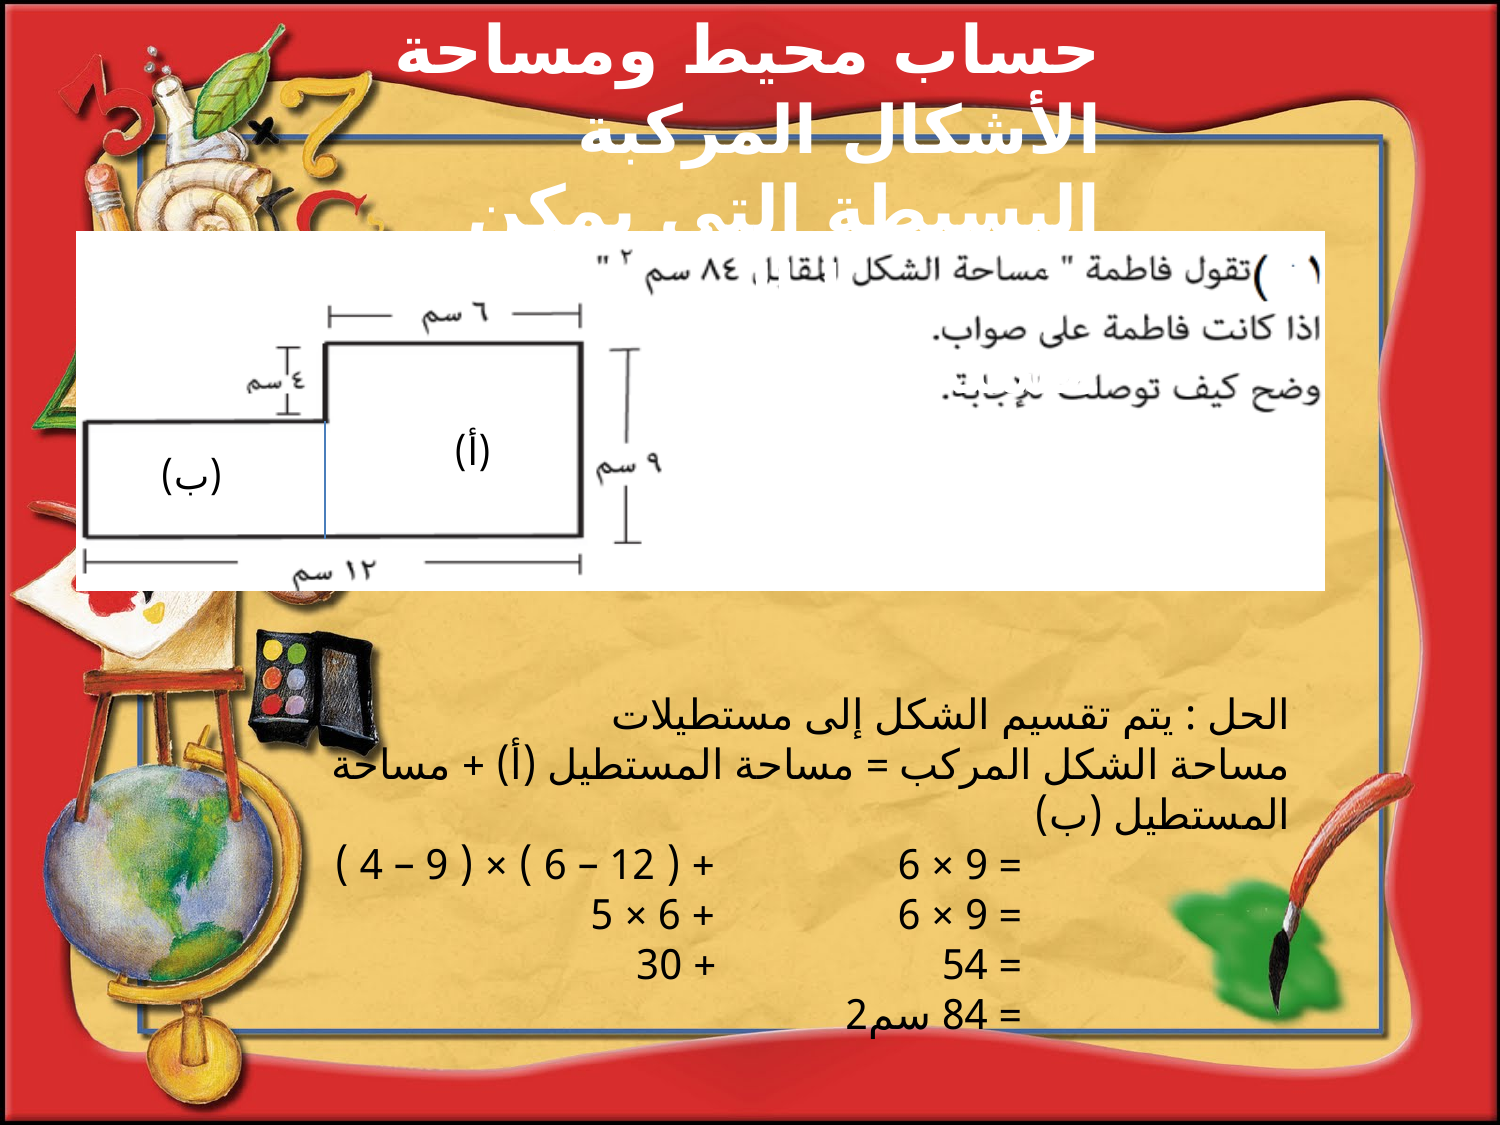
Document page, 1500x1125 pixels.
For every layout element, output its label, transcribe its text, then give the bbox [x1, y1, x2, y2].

picture [0, 0, 1500, 1125]
text_box الحل : يتم تقسيم الشكل إلى مستطيلات مساحة الشكل المركب = مساحة المستطيل (أ) + مساحة المستطيل (ب) = 9 × 6 + ( 12 – 6 ) × ( 9 – 4 ) = 9 × 6 + 6 × 5 = 54 + 30 = 84 سم2 [289, 680, 1306, 1046]
text_box حساب محيط ومساحة الأشكال المركبة البسيطة التي يمكن تقسيمها إلى مستطيلات. [360, 0, 1117, 230]
